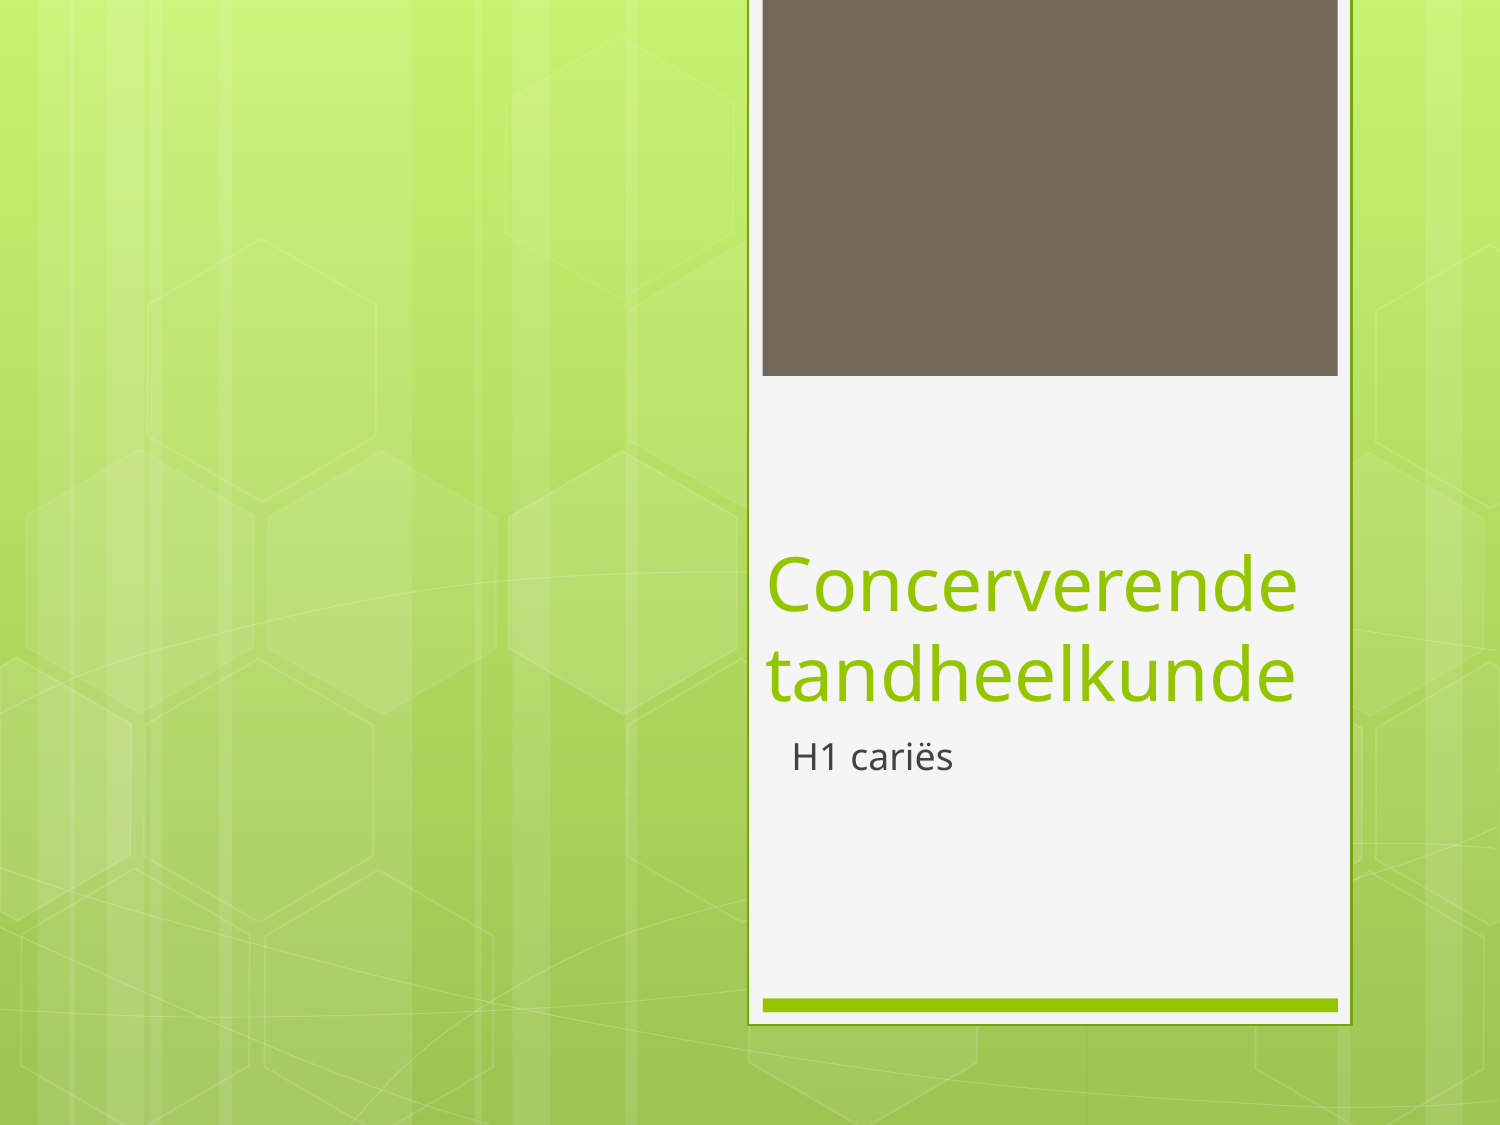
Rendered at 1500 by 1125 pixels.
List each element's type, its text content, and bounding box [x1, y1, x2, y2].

subtitle H1 cariës [776, 725, 1320, 933]
title Concerverende tandheelkunde [750, 444, 1320, 724]
